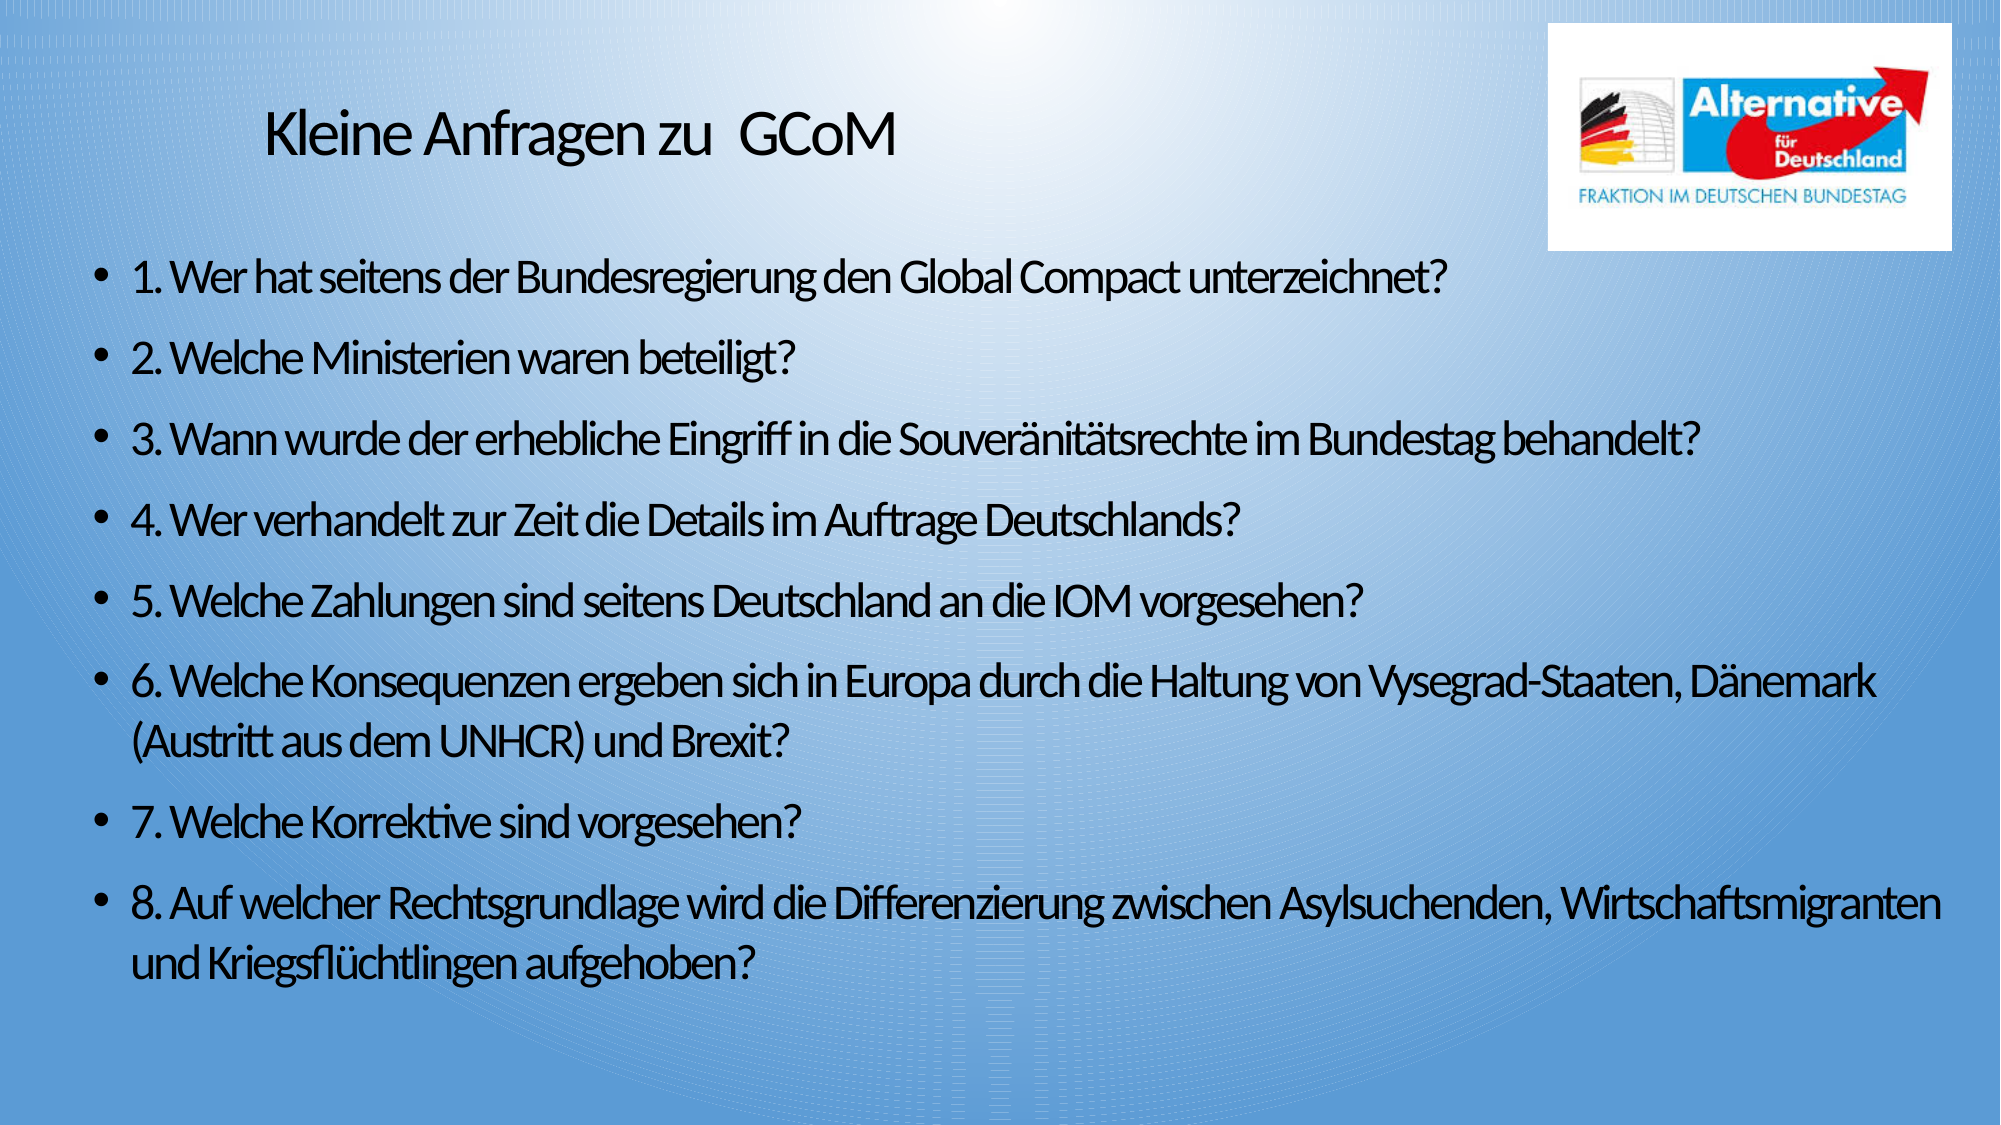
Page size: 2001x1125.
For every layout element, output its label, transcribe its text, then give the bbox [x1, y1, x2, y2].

title Kleine Anfragen zu GCoM [262, 32, 1161, 223]
picture [1547, 23, 1952, 251]
list 1. Wer hat seitens der Bundesregierung den Global Compact unterzeichnet? 2. Welche Ministerien waren beteiligt? 3. Wann wurde der erhebliche Eingriff in die Souveränitätsrechte im Bundestag behandelt? 4. Wer verhandelt zur Zeit die Details im Auftrage Deutschlands? 5. Welche Zahlungen sind seitens Deutschland an die IOM vorgesehen? 6. Welche Konsequenzen ergeben sich in Europa durch die Haltung von Vysegrad-Staaten, Dänemark (Austritt aus dem UNHCR) und Brexit? 7. Welche Korrektive sind vorgesehen? 8. Auf welcher Rechtsgrundlage wird die Differenzierung zwischen Asylsuchenden, Wirtschaftsmigranten und Kriegsflüchtlingen aufgehoben? [92, 235, 1952, 990]
